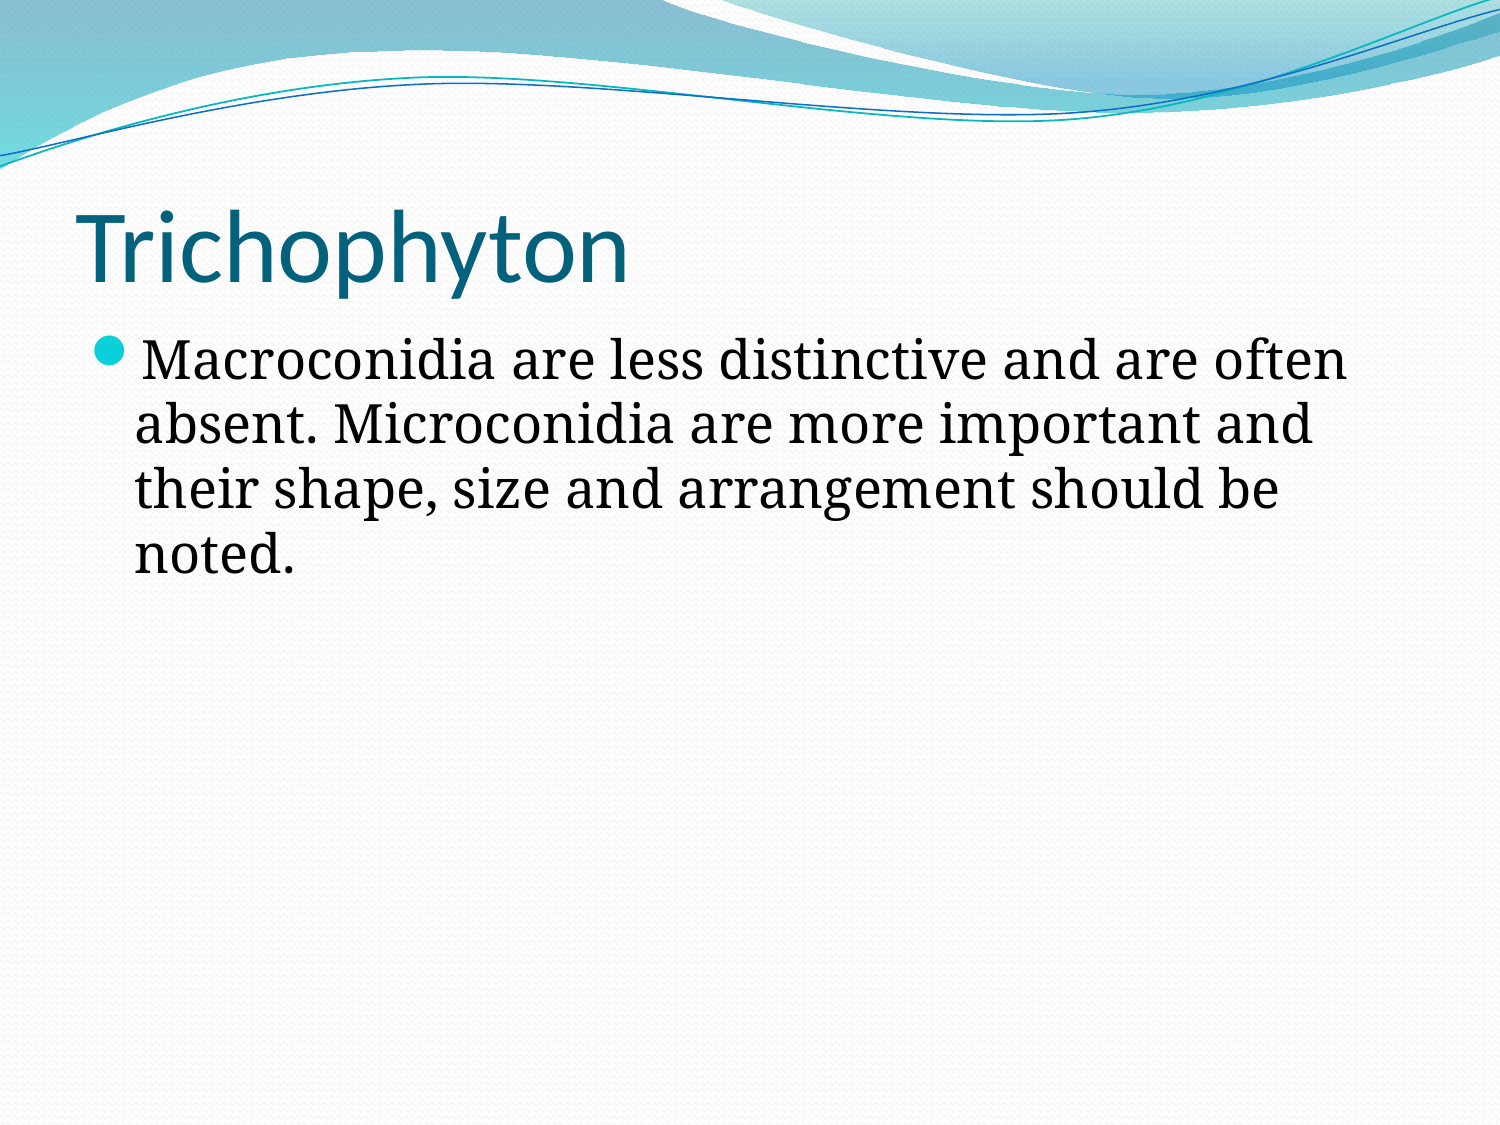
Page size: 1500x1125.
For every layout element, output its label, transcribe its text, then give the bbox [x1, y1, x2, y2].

title Trichophyton [74, 115, 1426, 304]
list Macroconidia are less distinctive and are often absent. Microconidia are more important and their shape, size and arrangement should be noted. [74, 317, 1426, 1038]
